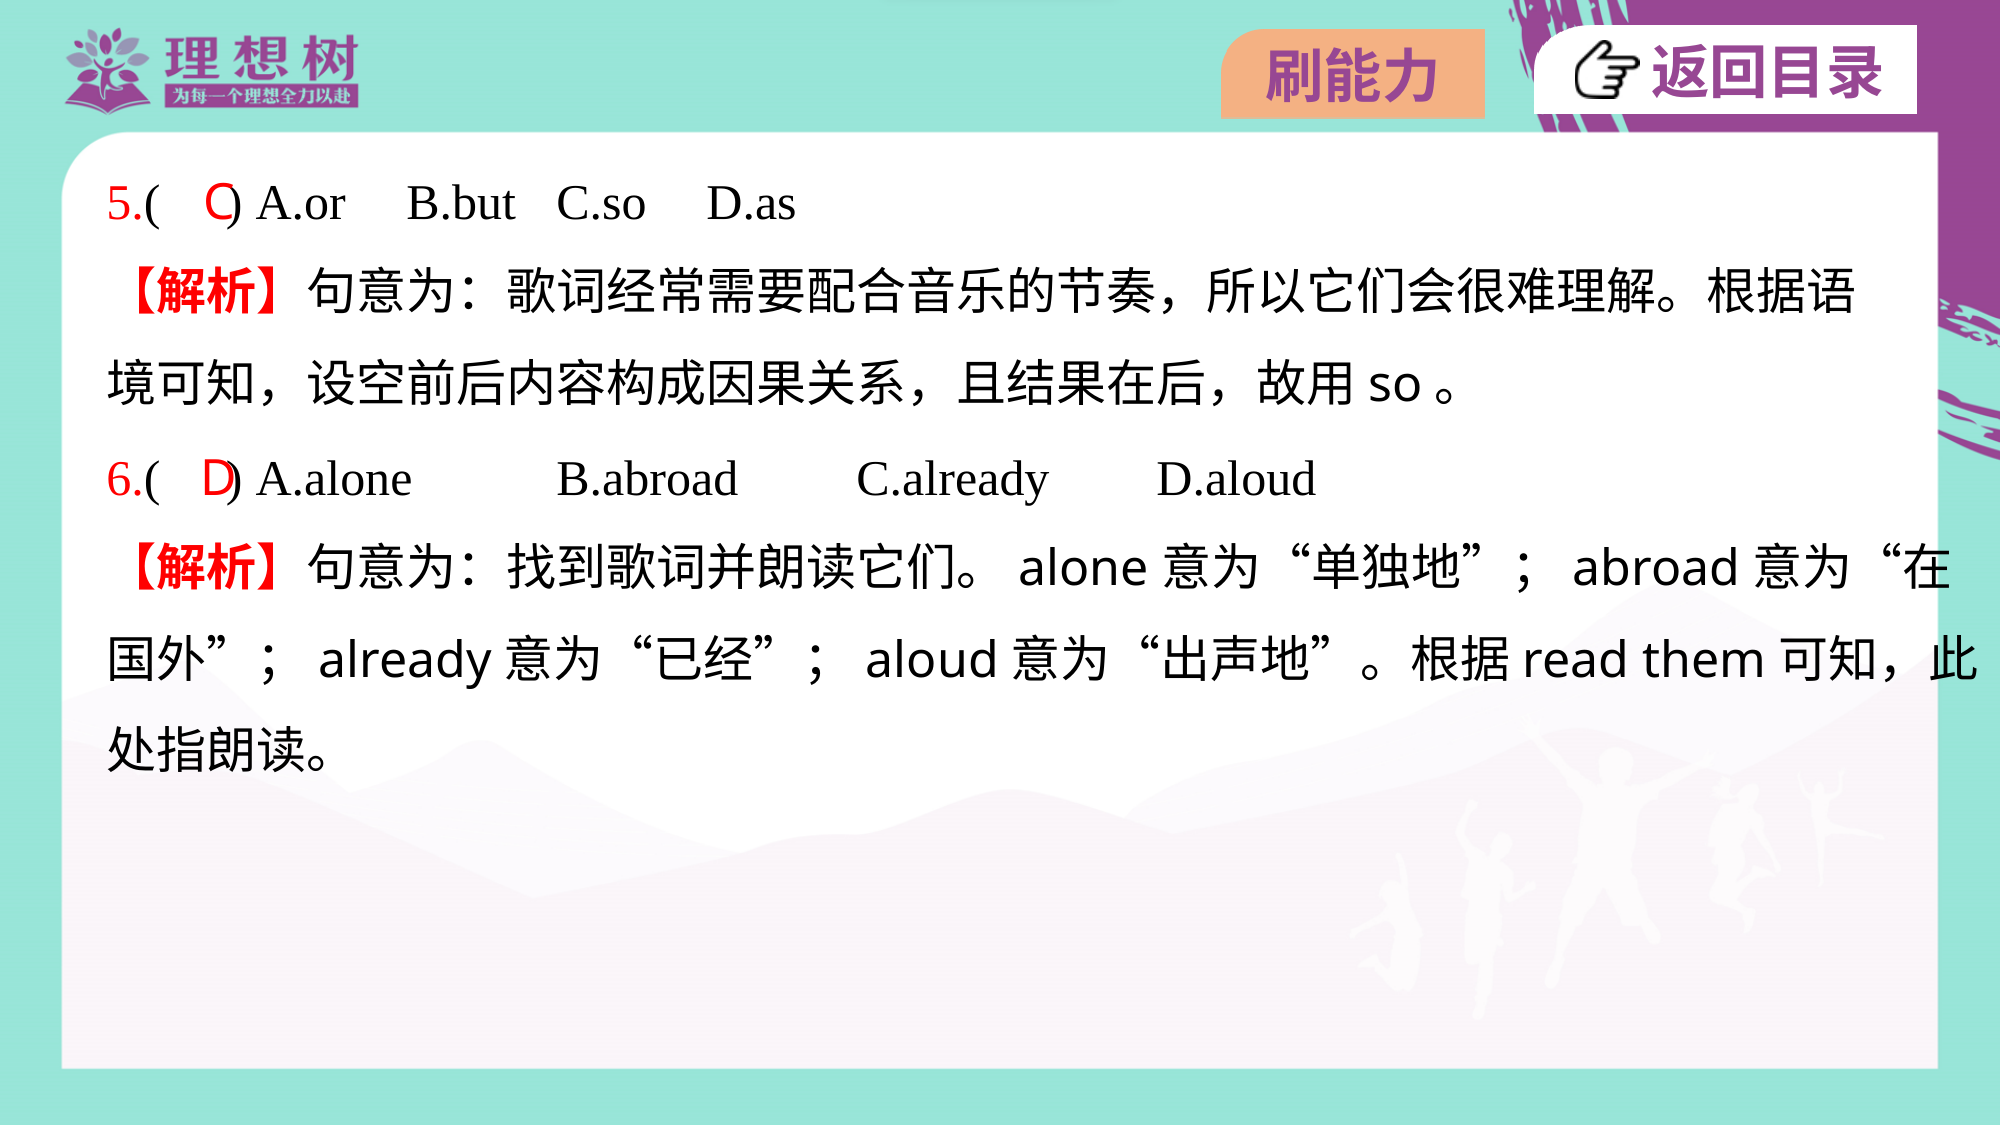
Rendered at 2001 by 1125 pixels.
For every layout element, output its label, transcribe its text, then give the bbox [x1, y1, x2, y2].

text_box 【解析】句意为：歌词经常需要配合音乐的节奏，所以它们会很难理解。根据语 境可知，设空前后内容构成因果关系，且结果在后，故用so。 [106, 228, 1895, 412]
picture [0, 0, 2000, 1125]
text_box 6.( ) A.alone B.abroad C.already D.aloud [250, 418, 1895, 503]
text_box C [188, 141, 250, 228]
text_box D [188, 418, 250, 503]
text_box 【解析】句意为：找到歌词并朗读它们。alone意为“单独地”；abroad意为“在 国外”；already意为“已经”；aloud意为“出声地”。根据read them可知，此 处指朗读。 [106, 503, 1895, 779]
text_box 5.( ) A.or B.but C.so D.as [106, 141, 188, 228]
text_box 6.( ) A.alone B.abroad C.already D.aloud [106, 418, 188, 503]
text_box 5.( ) A.or B.but C.so D.as [250, 141, 1895, 228]
